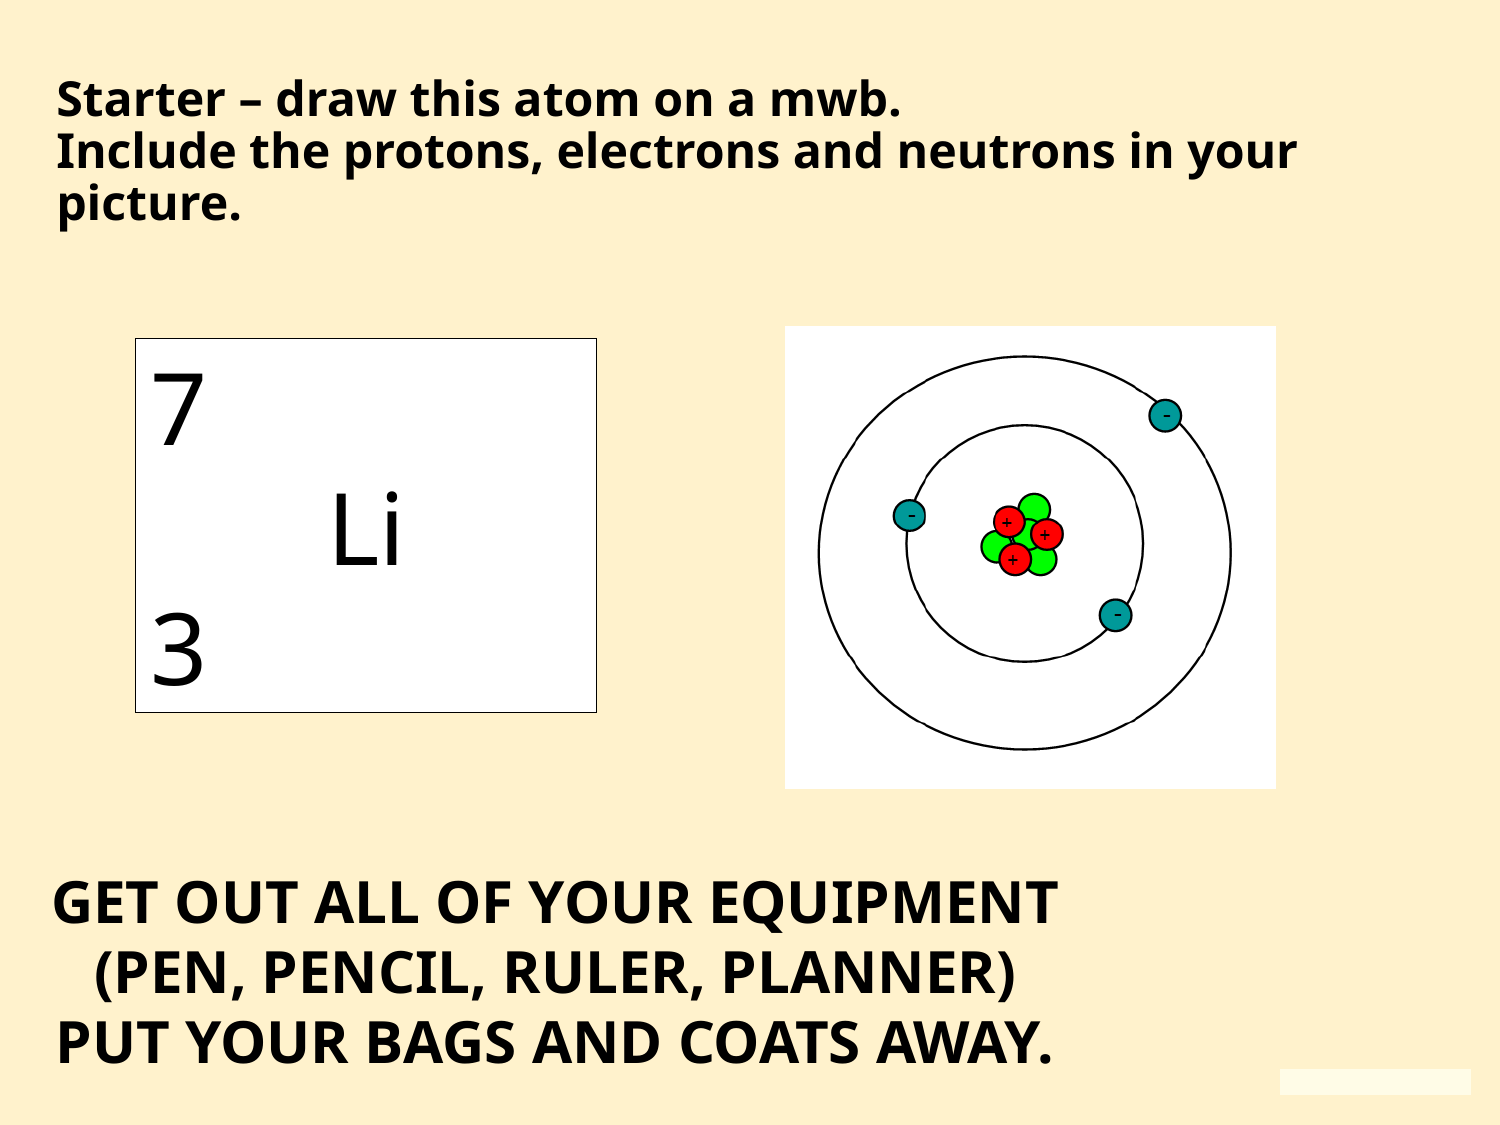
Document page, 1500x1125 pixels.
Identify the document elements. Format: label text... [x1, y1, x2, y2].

text_box GET OUT ALL OF YOUR EQUIPMENT (PEN, PENCIL, RULER, PLANNER) PUT YOUR BAGS AND COATS AWAY. [0, 857, 1140, 1083]
text_box [1280, 1069, 1471, 1095]
text_box 7 Li 3 [135, 338, 597, 713]
title Starter – draw this atom on a mwb. Include the protons, electrons and neutrons in your picture. [41, 66, 1447, 239]
picture [785, 326, 1276, 789]
